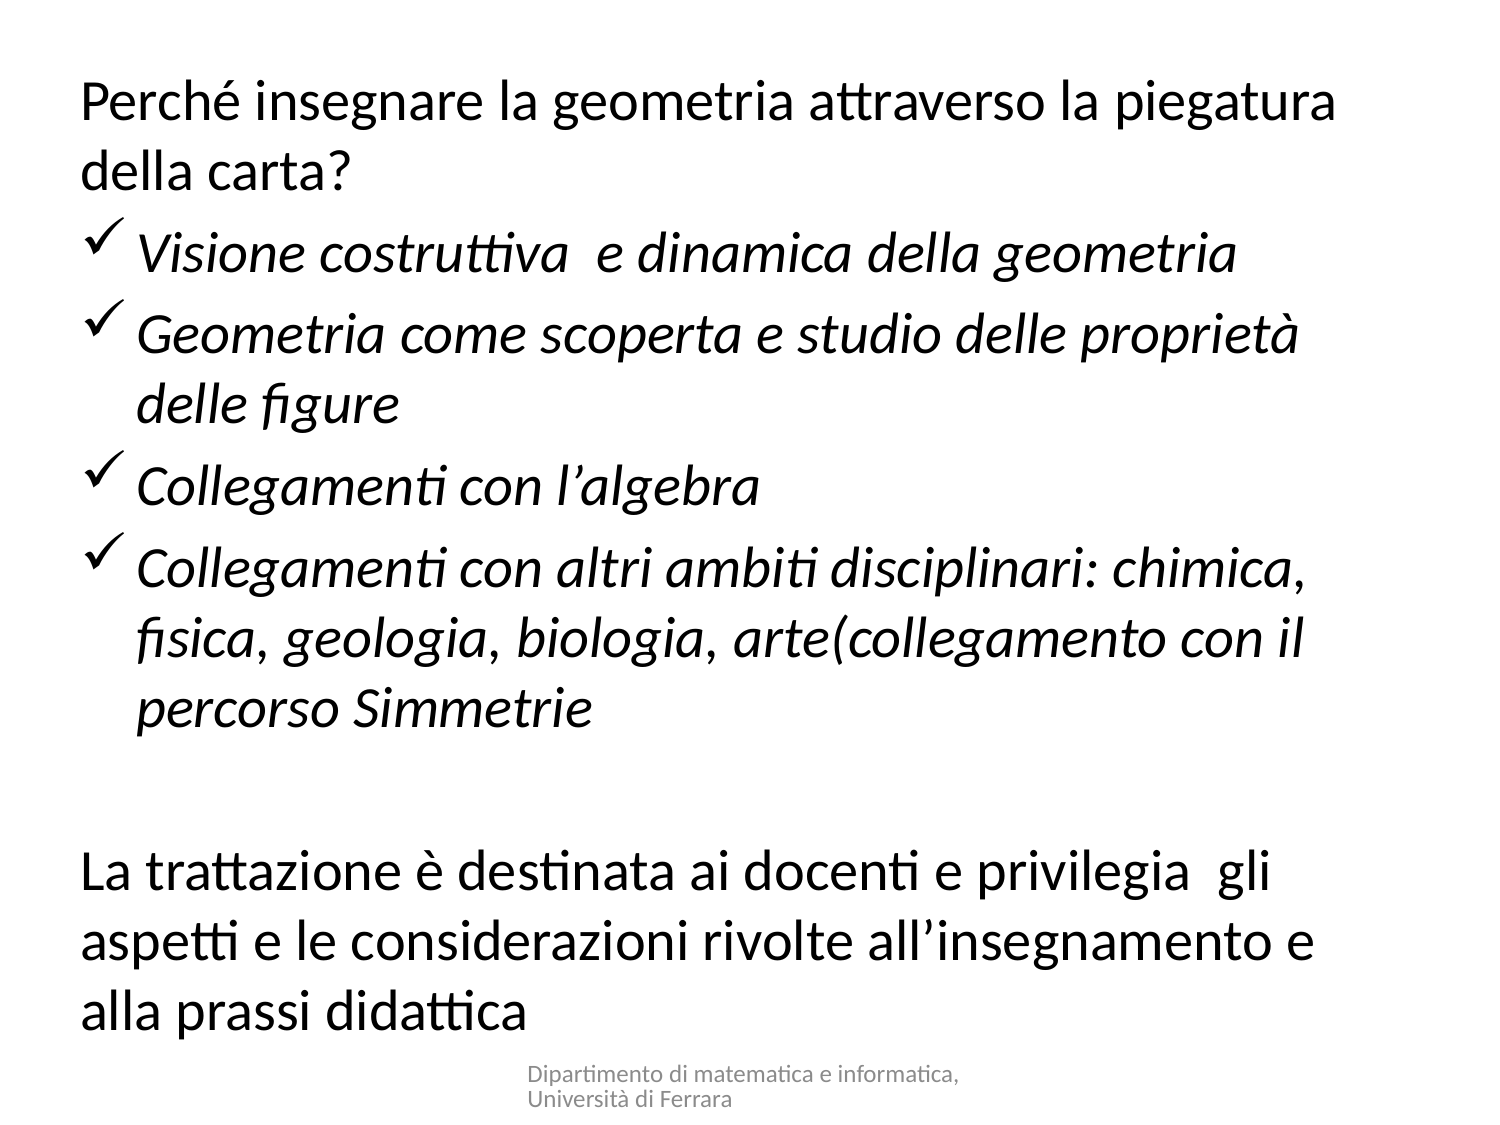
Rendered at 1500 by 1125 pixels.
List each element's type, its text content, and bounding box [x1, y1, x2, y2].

list Perché insegnare la geometria attraverso la piegatura della carta? Visione costruttiva e dinamica della geometria Geometria come scoperta e studio delle proprietà delle figure Collegamenti con l’algebra Collegamenti con altri ambiti disciplinari: chimica, fisica, geologia, biologia, arte(collegamento con il percorso Simmetrie La trattazione è destinata ai docenti e privilegia gli aspetti e le considerazioni rivolte all’insegnamento e alla prassi didattica [64, 54, 1415, 797]
footer Dipartimento di matematica e informatica, Università di Ferrara [512, 1042, 988, 1103]
